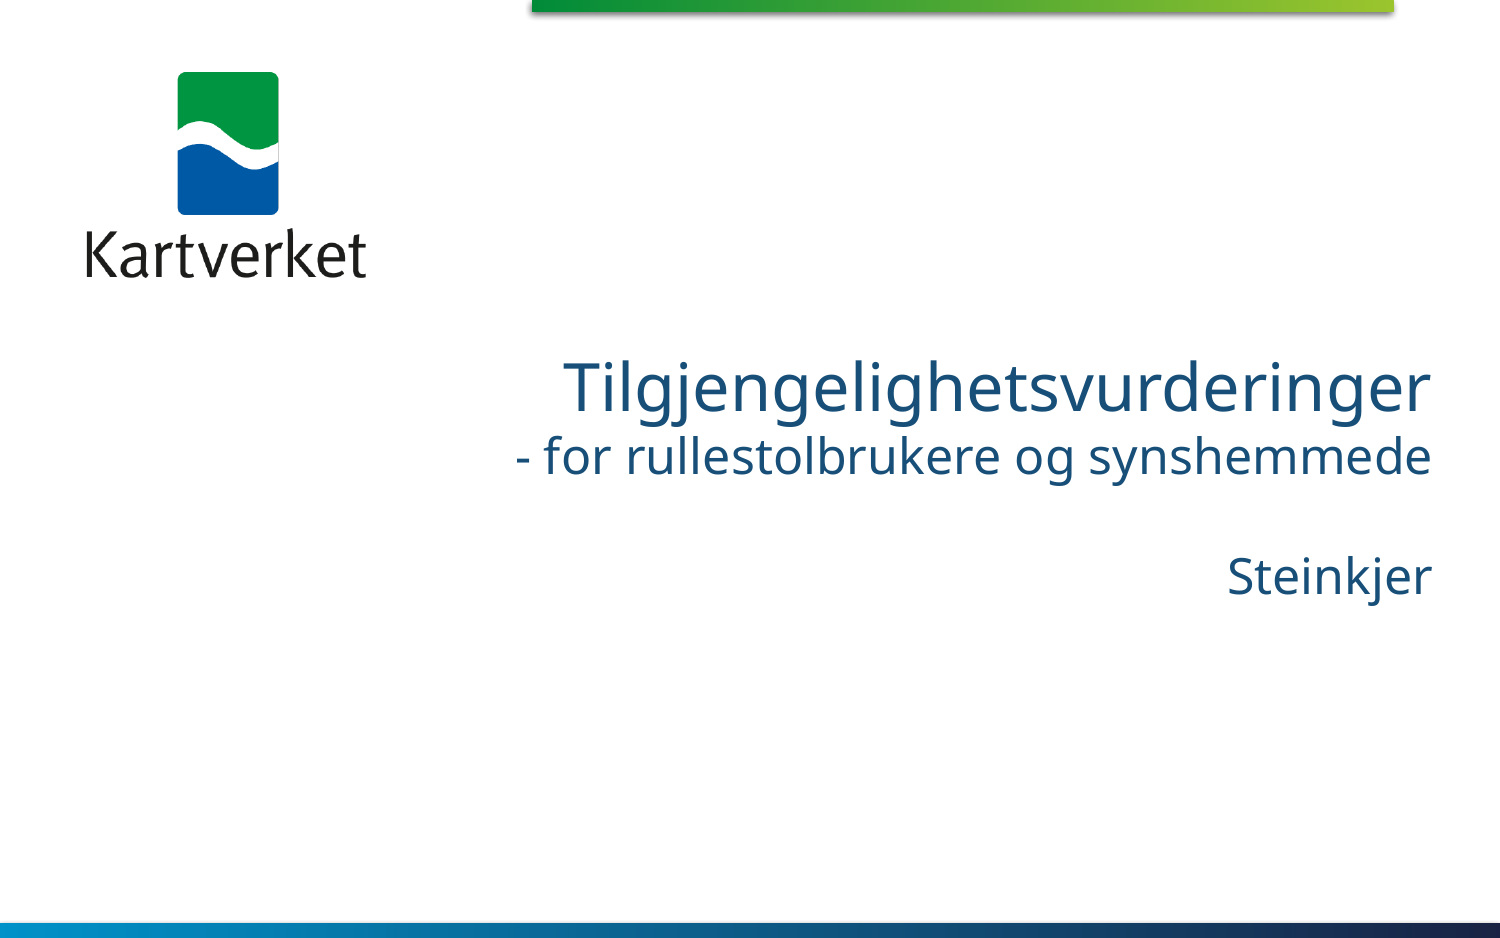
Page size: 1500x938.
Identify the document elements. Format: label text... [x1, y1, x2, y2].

text_box Tilgjengelighetsvurderinger - for rullestolbrukere og synshemmede Steinkjer [66, 337, 1449, 613]
